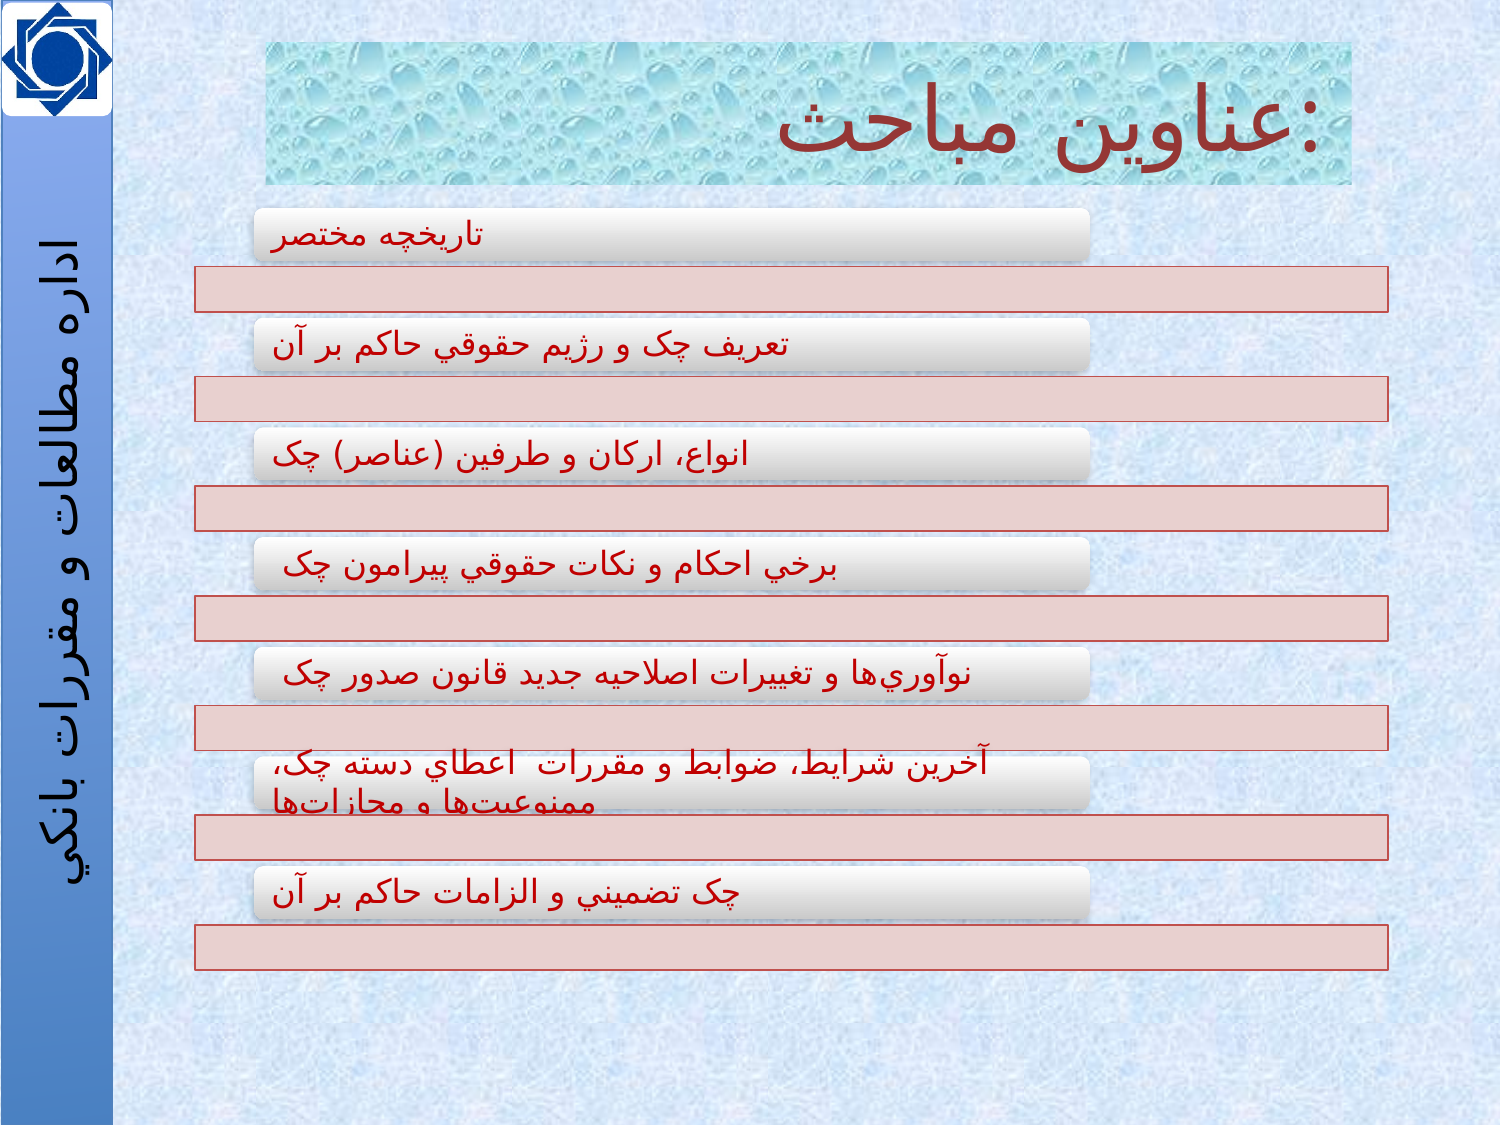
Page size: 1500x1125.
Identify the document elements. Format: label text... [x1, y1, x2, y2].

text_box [194, 201, 1389, 971]
picture [0, 0, 1500, 1125]
title عناوين مباحث: [265, 42, 1352, 185]
